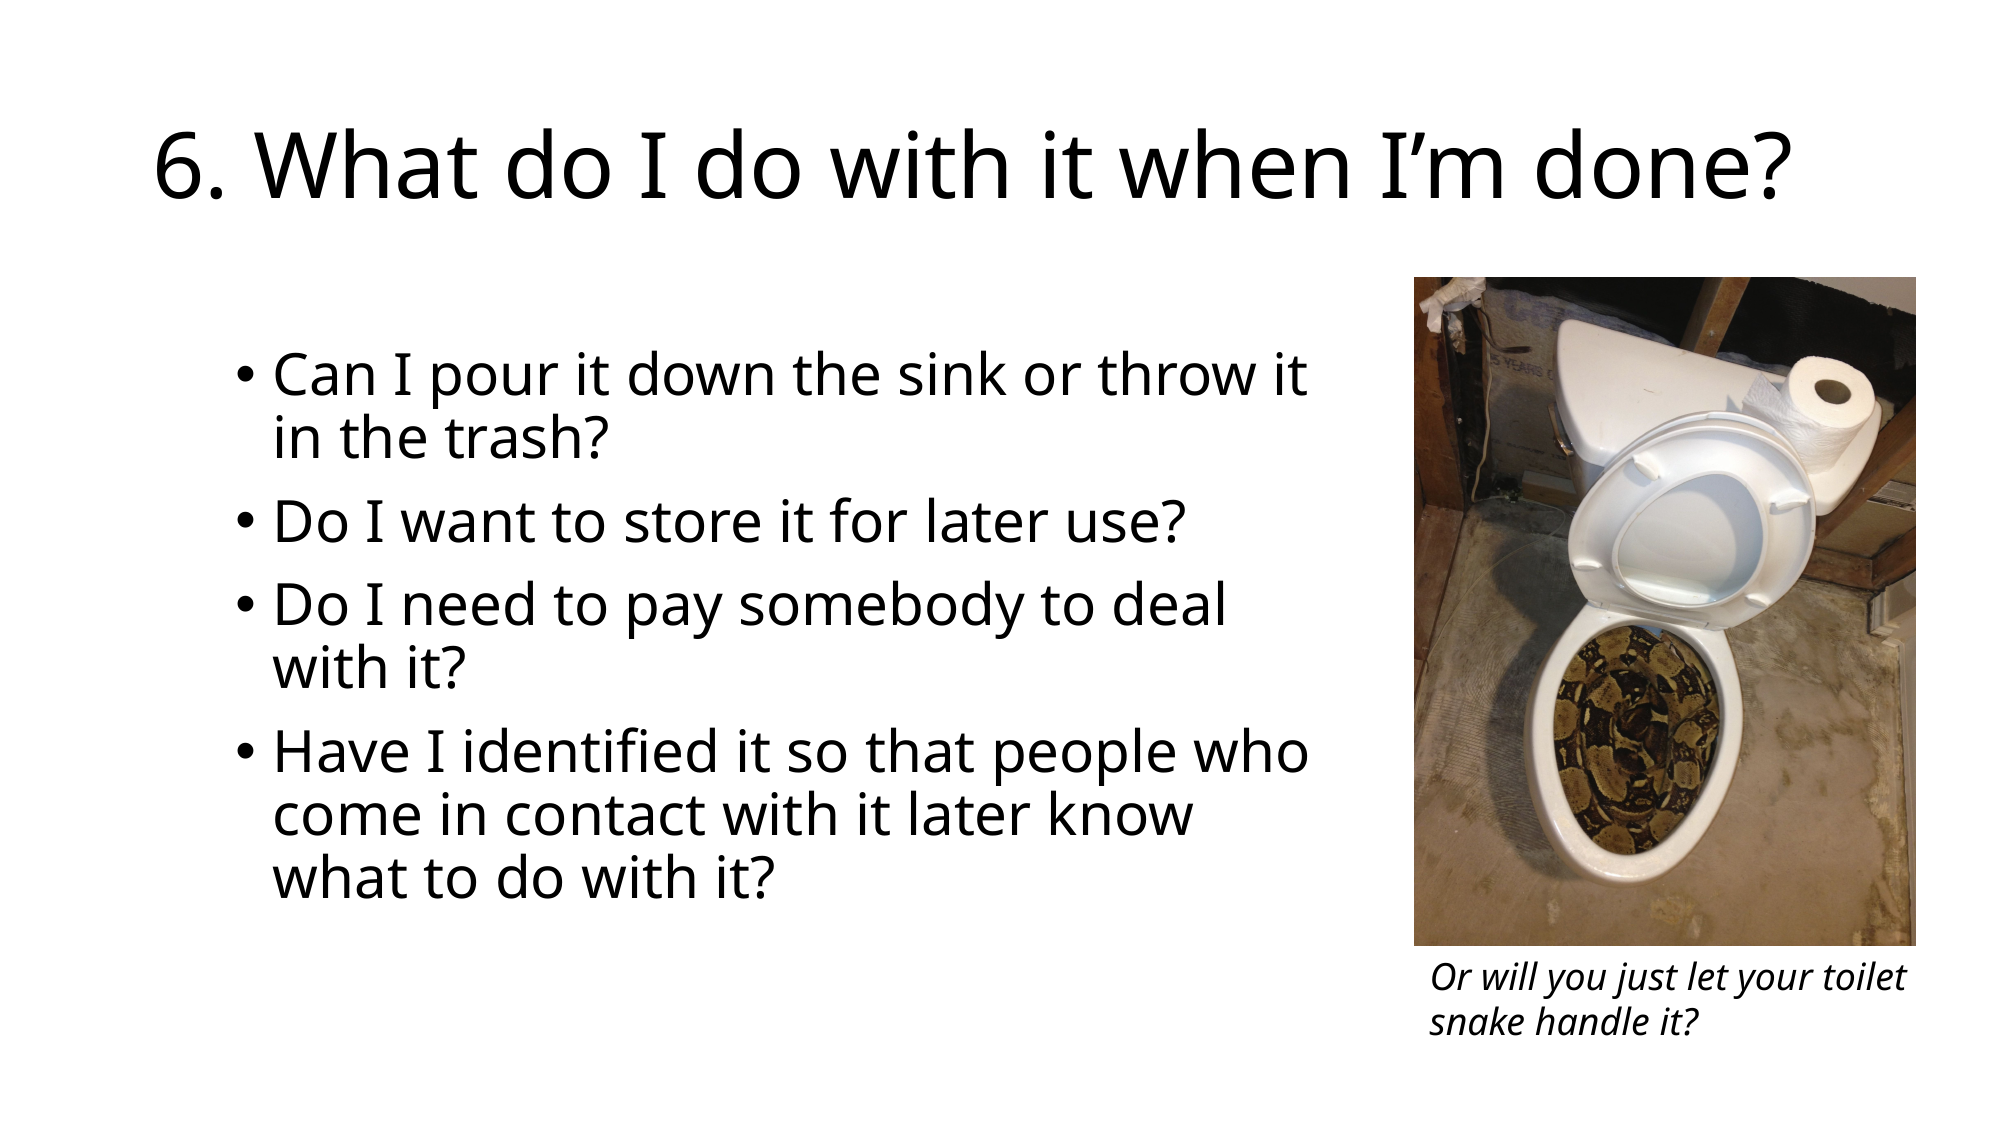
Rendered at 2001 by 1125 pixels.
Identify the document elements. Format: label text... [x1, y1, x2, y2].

list Can I pour it down the sink or throw it in the trash? Do I want to store it for later use? Do I need to pay somebody to deal with it? Have I identified it so that people who come in contact with it later know what to do with it? [220, 337, 1347, 1052]
picture [1414, 276, 1917, 946]
text_box Or will you just let your toilet snake handle it? [1414, 945, 1985, 1050]
title 6. What do I do with it when I’m done? [137, 59, 1863, 278]
